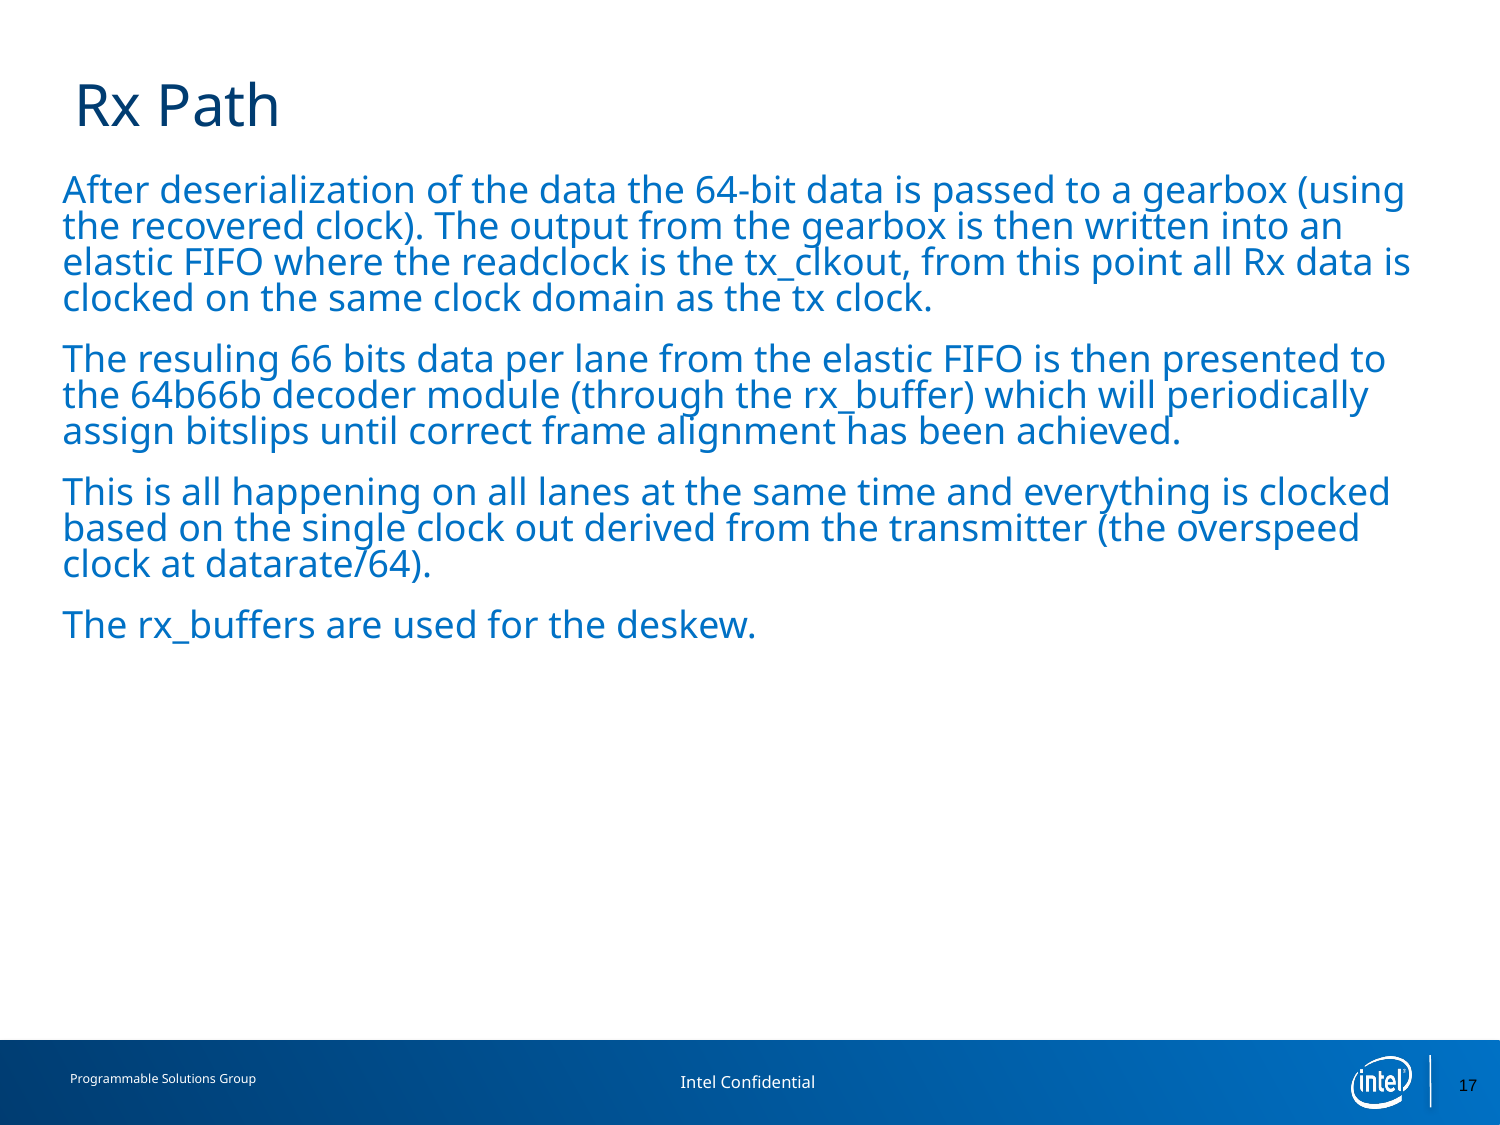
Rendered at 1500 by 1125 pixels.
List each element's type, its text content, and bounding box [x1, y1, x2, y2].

list After deserialization of the data the 64-bit data is passed to a gearbox (using the recovered clock). The output from the gearbox is then written into an elastic FIFO where the readclock is the tx_clkout, from this point all Rx data is clocked on the same clock domain as the tx clock. The resuling 66 bits data per lane from the elastic FIFO is then presented to the 64b66b decoder module (through the rx_buffer) which will periodically assign bitslips until correct frame alignment has been achieved. This is all happening on all lanes at the same time and everything is clocked based on the single clock out derived from the transmitter (the overspeed clock at datarate/64). The rx_buffers are used for the deskew. [62, 174, 1430, 988]
slide_number 17 [1127, 1055, 1478, 1116]
title Rx Path [74, 67, 1425, 174]
